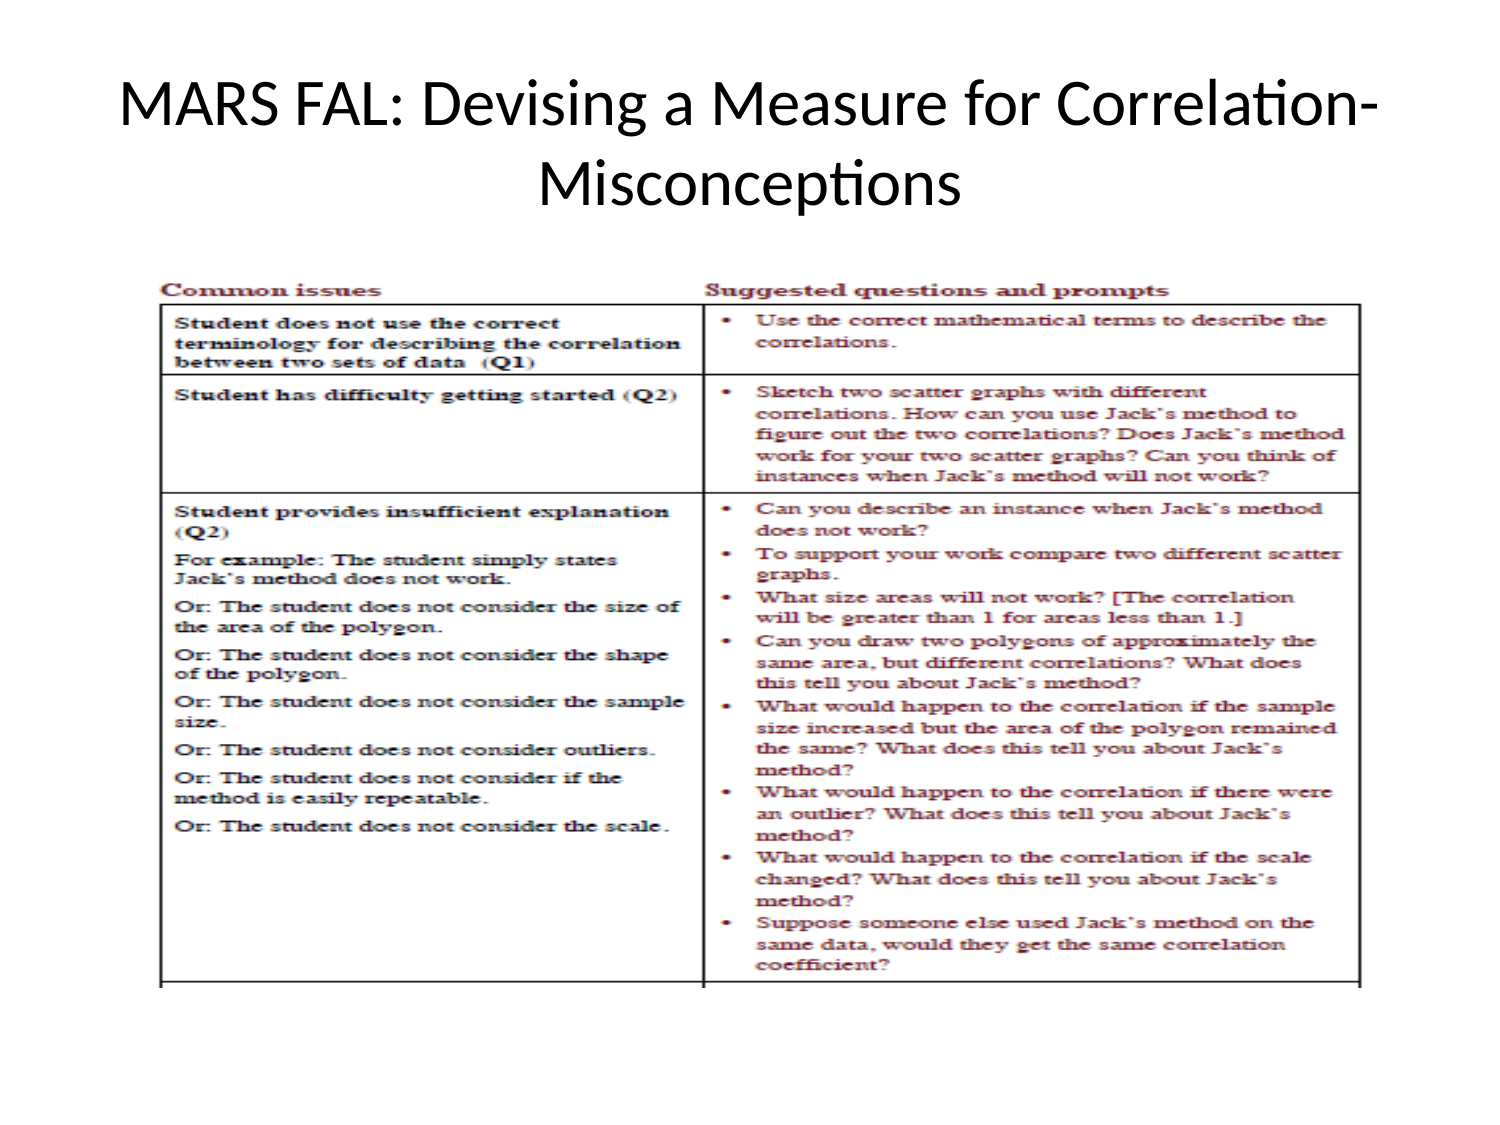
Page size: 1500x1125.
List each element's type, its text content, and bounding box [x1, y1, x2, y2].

title MARS FAL: Devising a Measure for Correlation-Misconceptions [75, 45, 1425, 233]
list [142, 262, 1388, 988]
